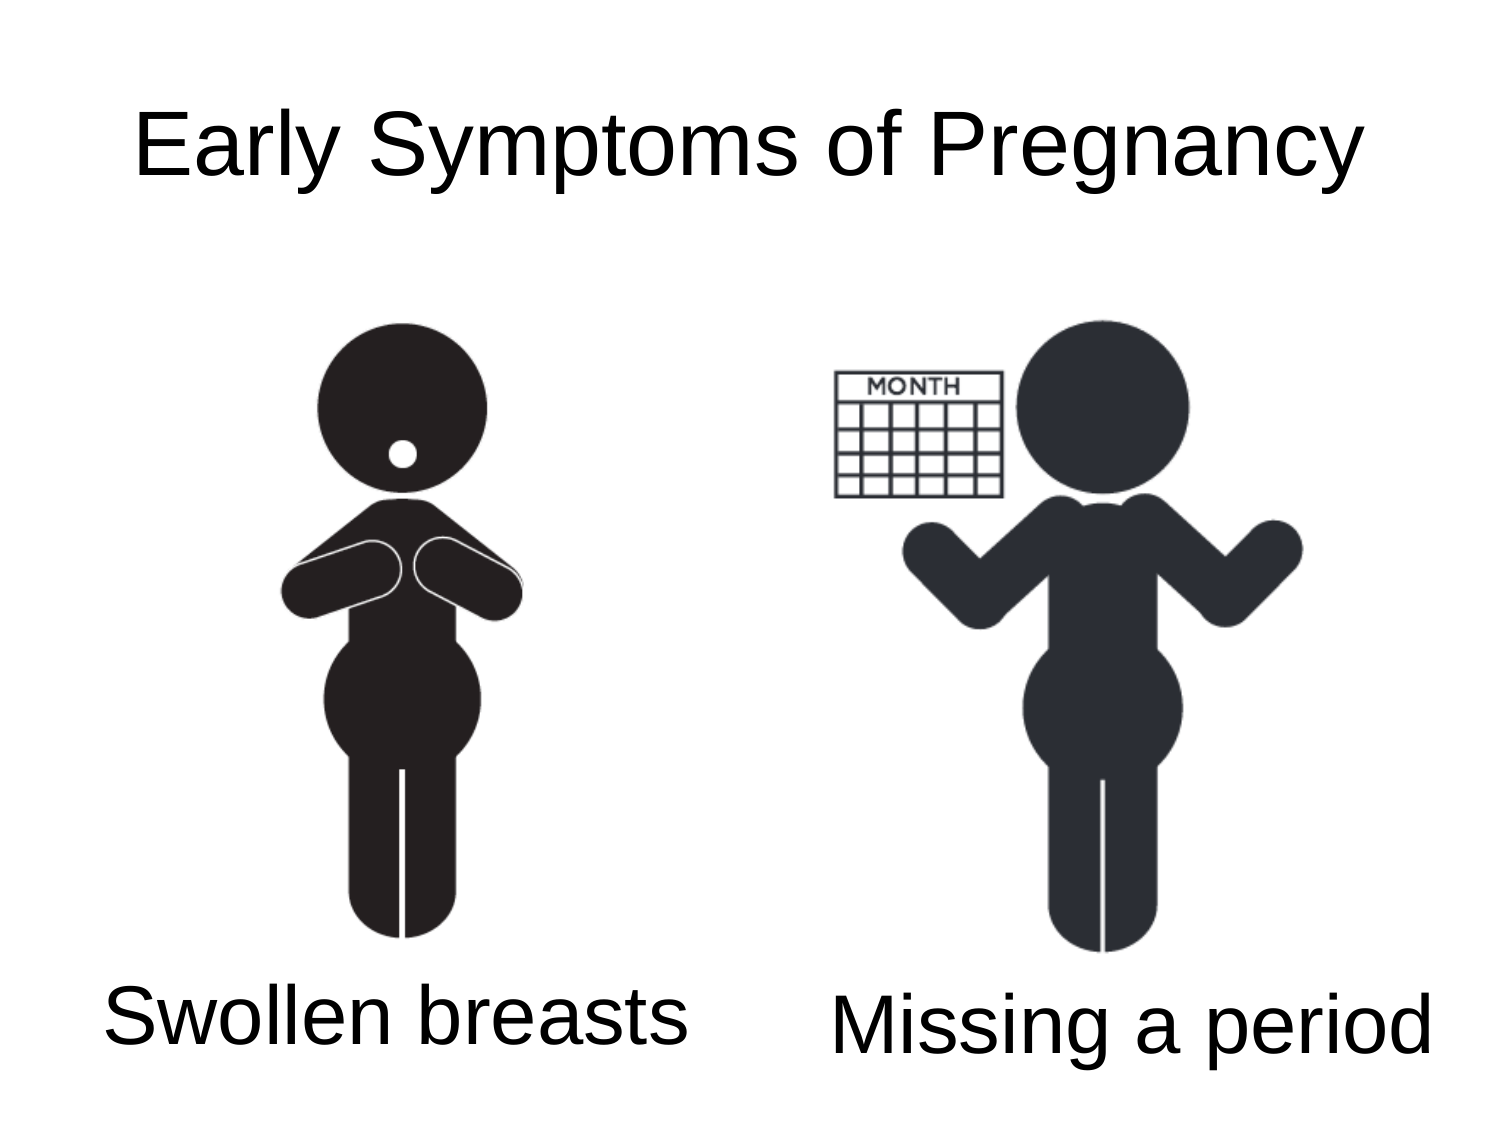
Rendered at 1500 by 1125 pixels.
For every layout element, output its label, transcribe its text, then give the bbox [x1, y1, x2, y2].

text_box Swollen breasts [74, 1013, 718, 1070]
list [762, 273, 1383, 969]
text_box Missing a period [811, 962, 1454, 1078]
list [74, 262, 738, 1006]
title Early Symptoms of Pregnancy [75, 45, 1425, 233]
